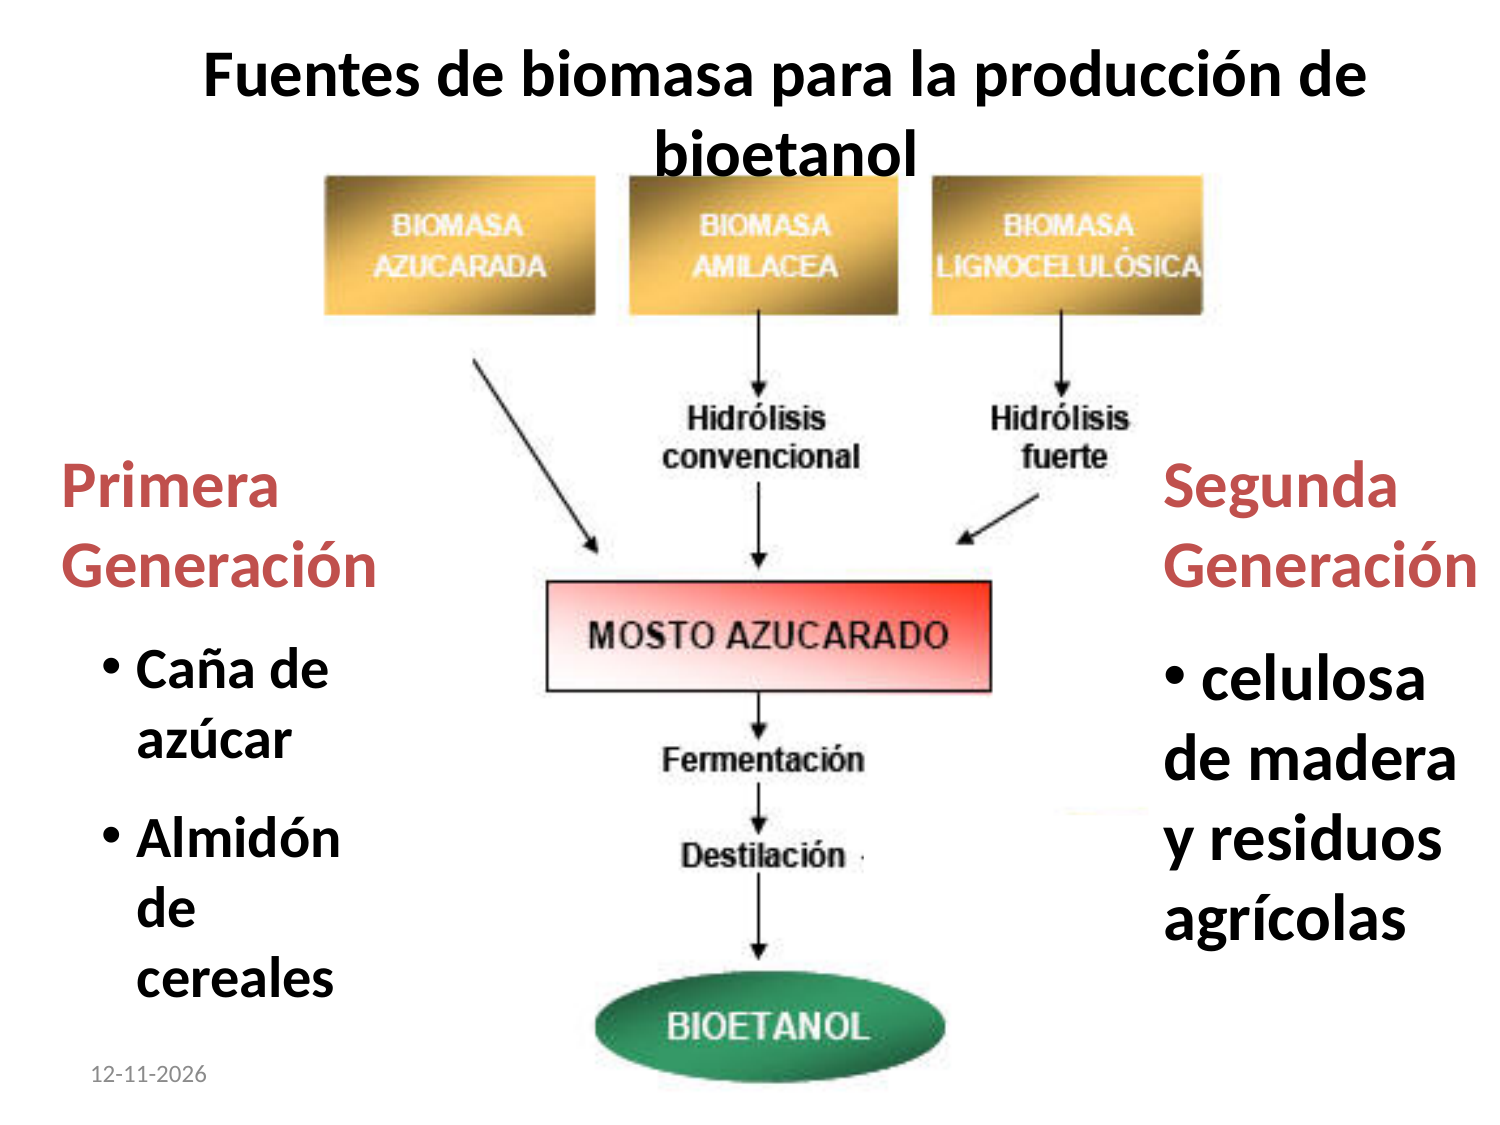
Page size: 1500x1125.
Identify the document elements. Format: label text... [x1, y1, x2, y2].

title Fuentes de biomasa para la producción de bioetanol [128, 35, 1444, 186]
text_box Segunda Generación celulosa de madera y residuos agrícolas [1309, 433, 1500, 962]
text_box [304, 152, 1306, 1125]
text_box Primera Generación Caña de azúcar Almidón de cereales [46, 433, 299, 1125]
